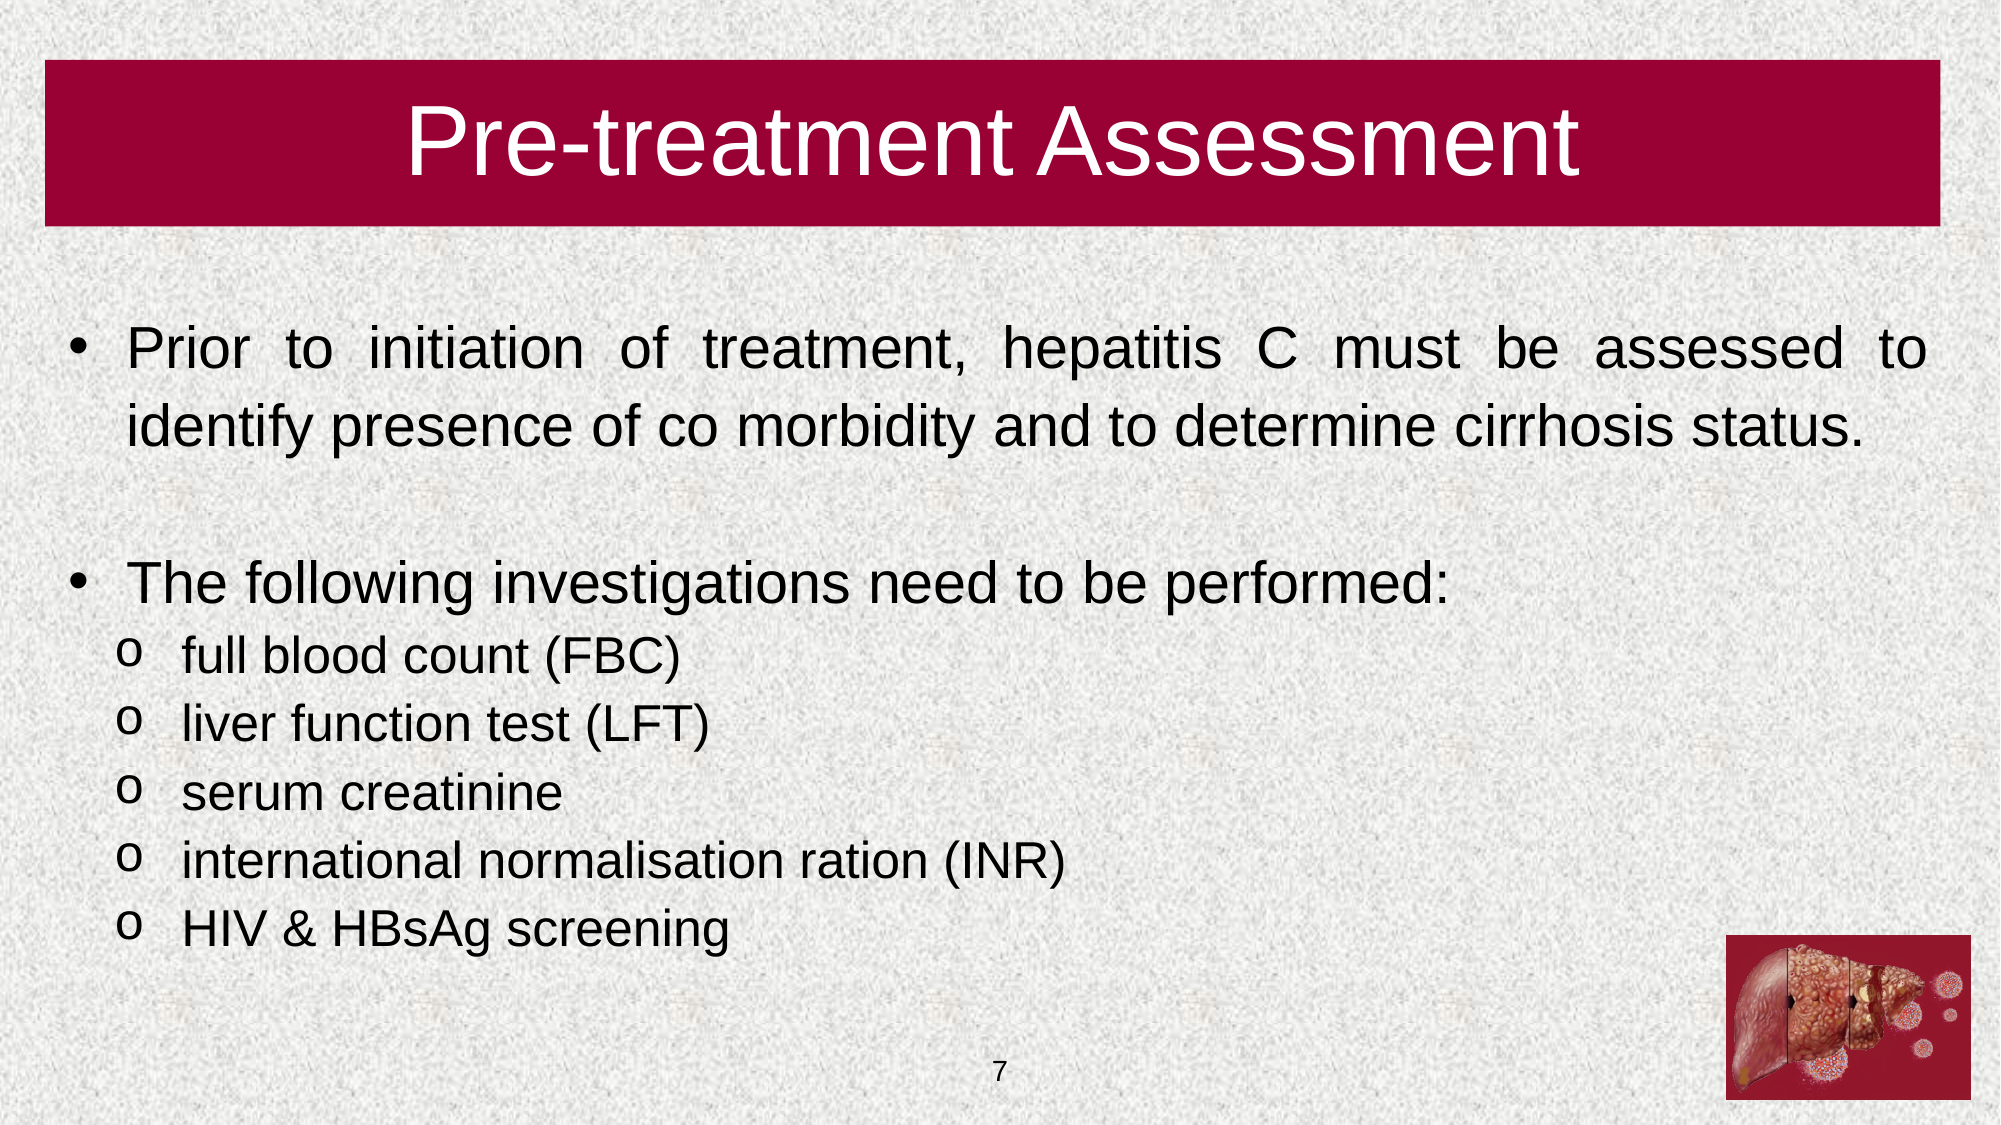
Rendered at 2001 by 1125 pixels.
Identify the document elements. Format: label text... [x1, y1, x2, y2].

picture [0, 0, 2001, 1125]
slide_number 7 [766, 1039, 1234, 1100]
text_box Pre-treatment Assessment [45, 59, 1941, 227]
list Prior to initiation of treatment, hepatitis C must be assessed to identify presence of co morbidity and to determine cirrhosis status. The following investigations need to be performed: full blood count (FBC) liver function test (LFT) serum creatinine international normalisation ration (INR) HIV & HBsAg screening [53, 294, 1946, 972]
